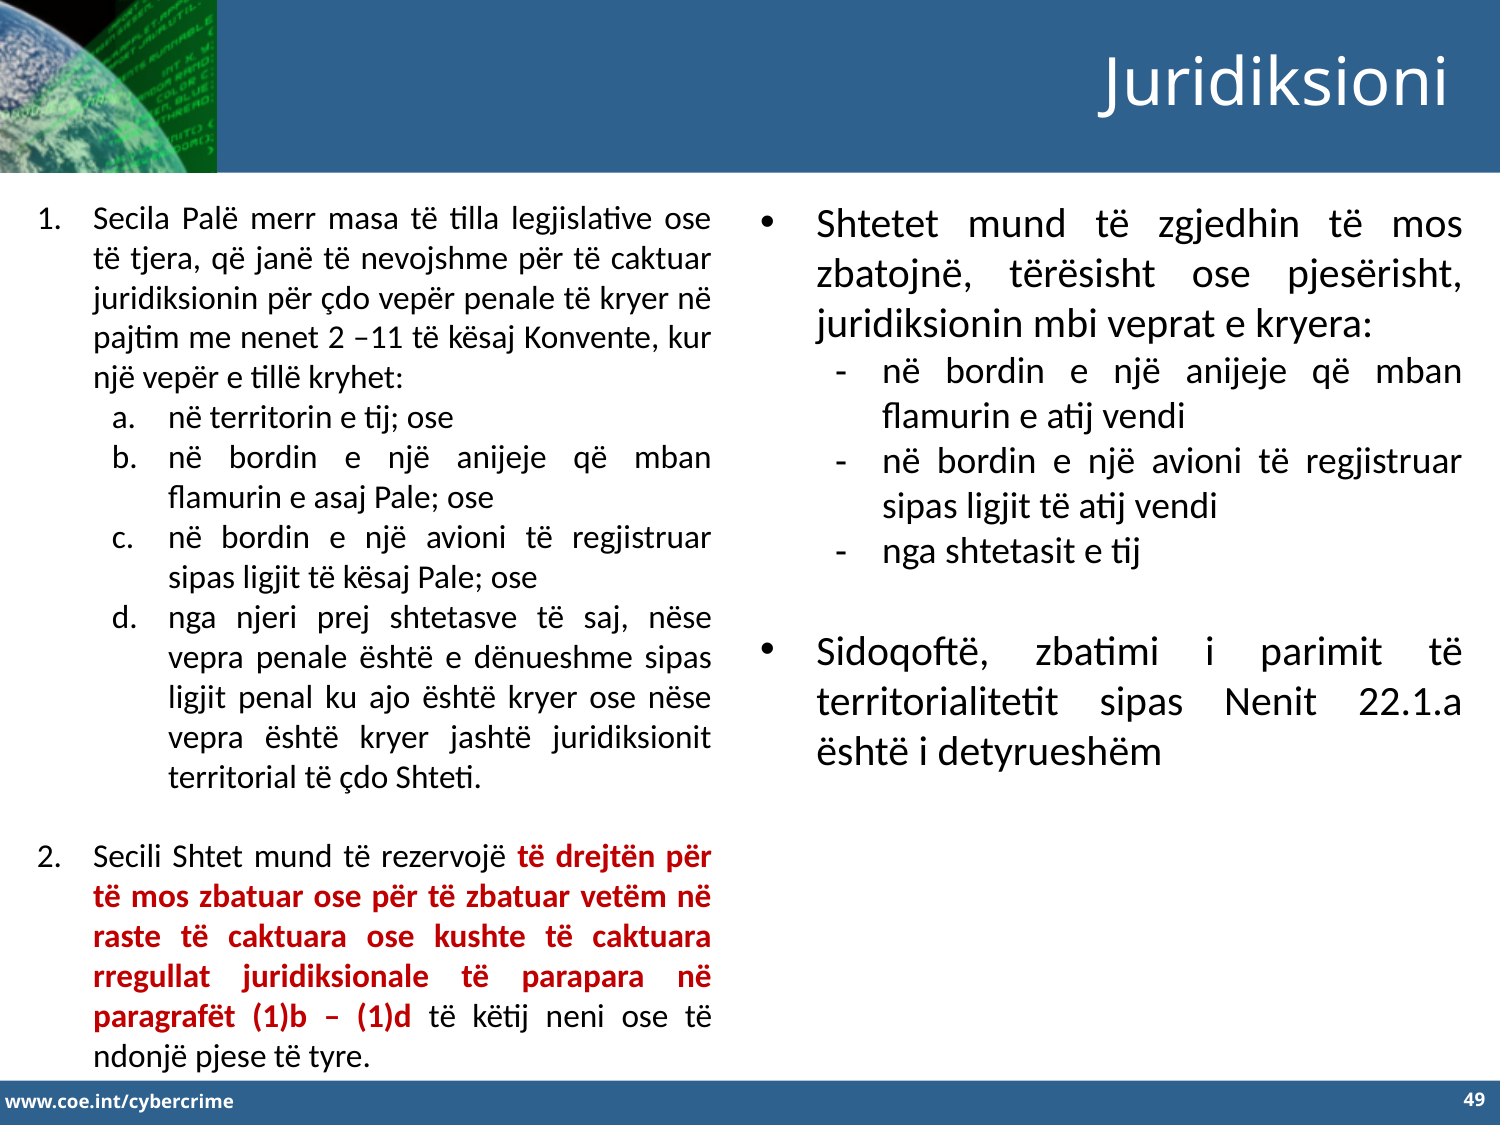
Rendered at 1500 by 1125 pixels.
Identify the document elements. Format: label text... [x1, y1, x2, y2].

picture [0, 0, 217, 173]
text_box Secila Palë merr masa të tilla legjislative ose të tjera, që janë të nevojshme për të caktuar juridiksionin për çdo vepër penale të kryer në pajtim me nenet 2 –11 të kësaj Konvente, kur një vepër e tillë kryhet: në territorin e tij; ose në bordin e një anijeje që mban flamurin e asaj Pale; ose në bordin e një avioni të regjistruar sipas ligjit të kësaj Pale; ose nga njeri prej shtetasve të saj, nëse vepra penale është e dënueshme sipas ligjit penal ku ajo është kryer ose nëse vepra është kryer jashtë juridiksionit territorial të çdo Shteti. Secili Shtet mund të rezervojë të drejtën për të mos zbatuar ose për të zbatuar vetëm në raste të caktuara ose kushte të caktuara rregullat juridiksionale të parapara në paragrafët (1)b – (1)d të këtij neni ose të ndonjë pjese të tyre. [22, 188, 728, 1082]
text_box Shtetet mund të zgjedhin të mos zbatojnë, tërësisht ose pjesërisht, juridiksionin mbi veprat e kryera: në bordin e një anijeje që mban flamurin e atij vendi në bordin e një avioni të regjistruar sipas ligjit të atij vendi nga shtetasit e tij Sidoqoftë, zbatimi i parimit të territorialitetit sipas Nenit 22.1.a është i detyrueshëm [745, 188, 1478, 781]
text_box Juridiksioni [230, 31, 1483, 126]
